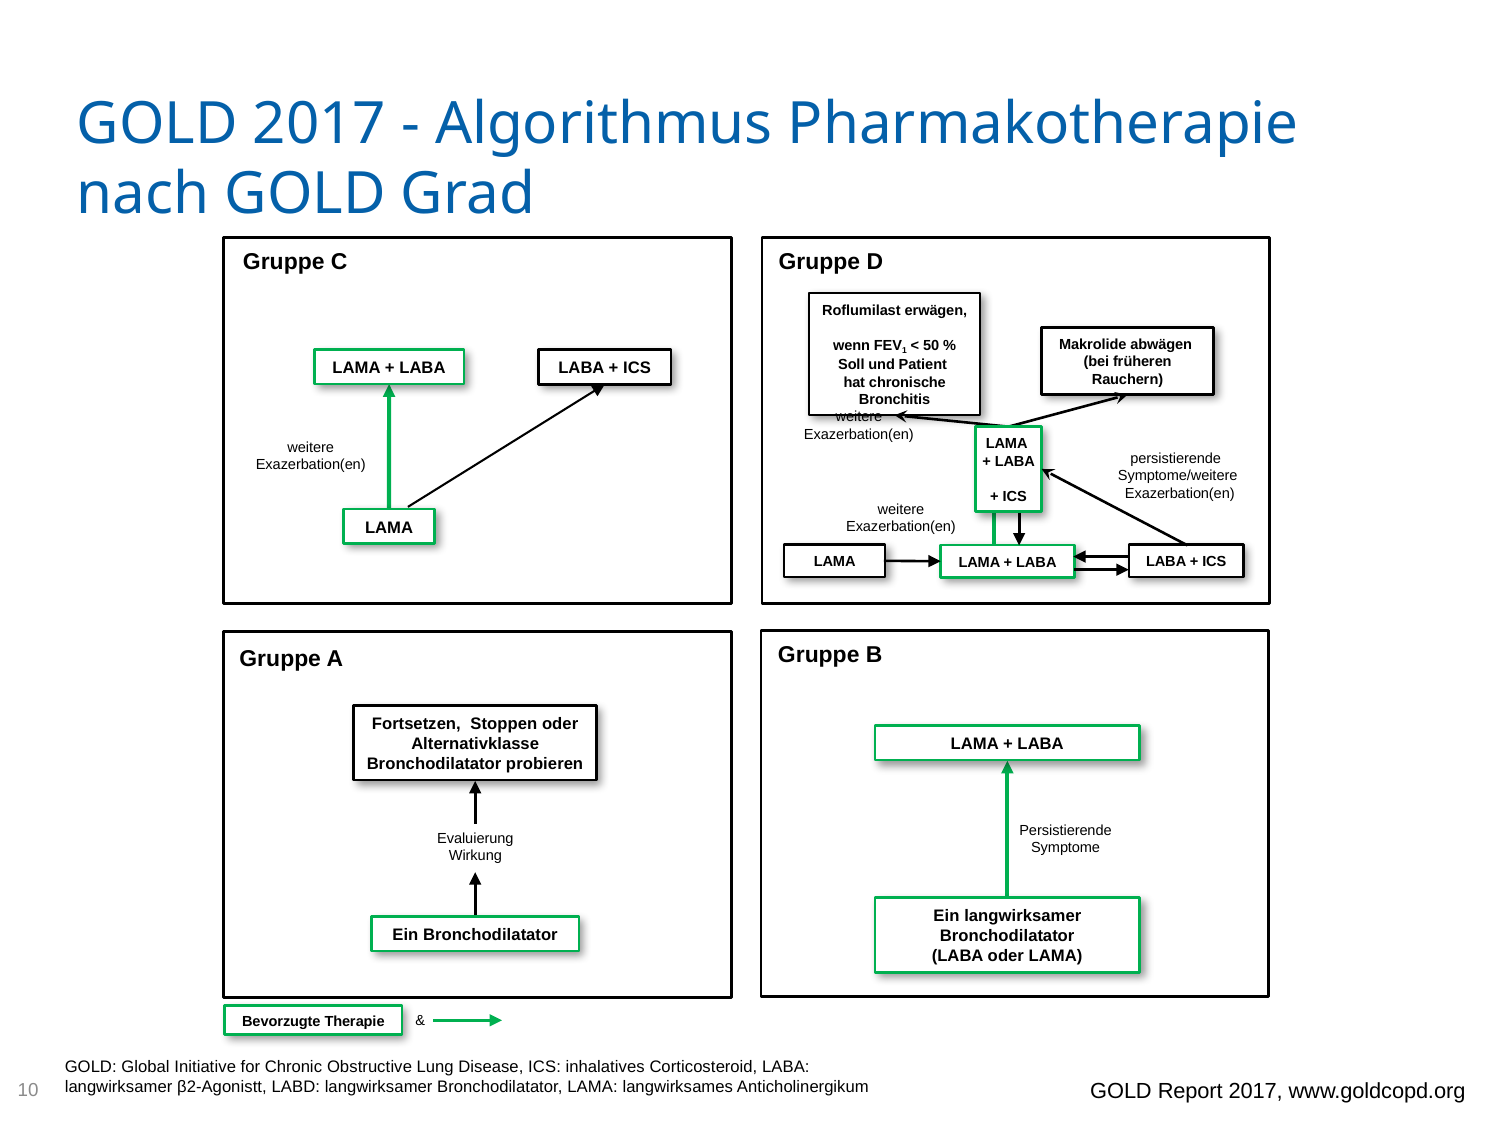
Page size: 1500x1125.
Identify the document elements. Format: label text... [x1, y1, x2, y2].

text_box Makrolide abwägen (bei früheren Rauchern) [1041, 327, 1214, 395]
text_box LAMA + LABA + ICS [975, 428, 1042, 512]
text_box [223, 256, 733, 605]
text_box Ein langwirksamer Bronchodilatator (LABA oder LAMA) [874, 897, 1140, 973]
text_box Bevorzugte Therapie [224, 1005, 400, 1035]
text_box Gruppe D [763, 256, 909, 282]
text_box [894, 396, 1010, 428]
text_box weitere Exazerbation(en) [790, 399, 928, 450]
text_box Gruppe B [763, 631, 908, 674]
text_box Roflumilast erwägen, wenn FEV1 < 50 % Soll und Patient hat chronische Bronchitis [809, 293, 981, 399]
text_box 10 [0, 1058, 47, 1119]
text_box [761, 256, 1271, 605]
text_box Gruppe C [228, 256, 373, 282]
text_box LAMA + LABA [874, 725, 1140, 761]
text_box LAMA + LABA [940, 545, 1075, 578]
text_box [1008, 395, 1129, 428]
text_box GOLD: Global Initiative for Chronic Obstructive Lung Disease, ICS: inhalatives Corticosteroid, LABA: langwirksamer β2-Agonistt, LABD: langwirksamer Bronchodilatator, LAMA: langwirksames Anticholinergikum [49, 1048, 895, 1103]
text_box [1041, 460, 1187, 546]
title GOLD 2017 - Algorithmus Pharmakotherapie nach GOLD Grad [76, 54, 1424, 256]
text_box LAMA + LABA [314, 349, 464, 385]
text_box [408, 384, 606, 507]
text_box LABA + ICS [1129, 544, 1244, 577]
text_box [223, 630, 733, 998]
text_box weitere Exazerbation(en) [832, 492, 970, 543]
text_box Gruppe A [224, 636, 369, 679]
text_box persistierende Symptome/weitere Exazerbation(en) [1079, 441, 1281, 509]
text_box Fortsetzen, Stoppen oder Alternativklasse Bronchodilatator probieren [353, 705, 597, 781]
text_box LAMA [343, 509, 435, 544]
text_box LAMA [784, 544, 886, 577]
text_box & [400, 1003, 441, 1037]
text_box LABA + ICS [538, 349, 671, 385]
text_box GOLD Report 2017, www.goldcopd.org [1066, 1066, 1481, 1111]
text_box [760, 629, 1270, 998]
text_box Ein Bronchodilatator [371, 916, 579, 952]
